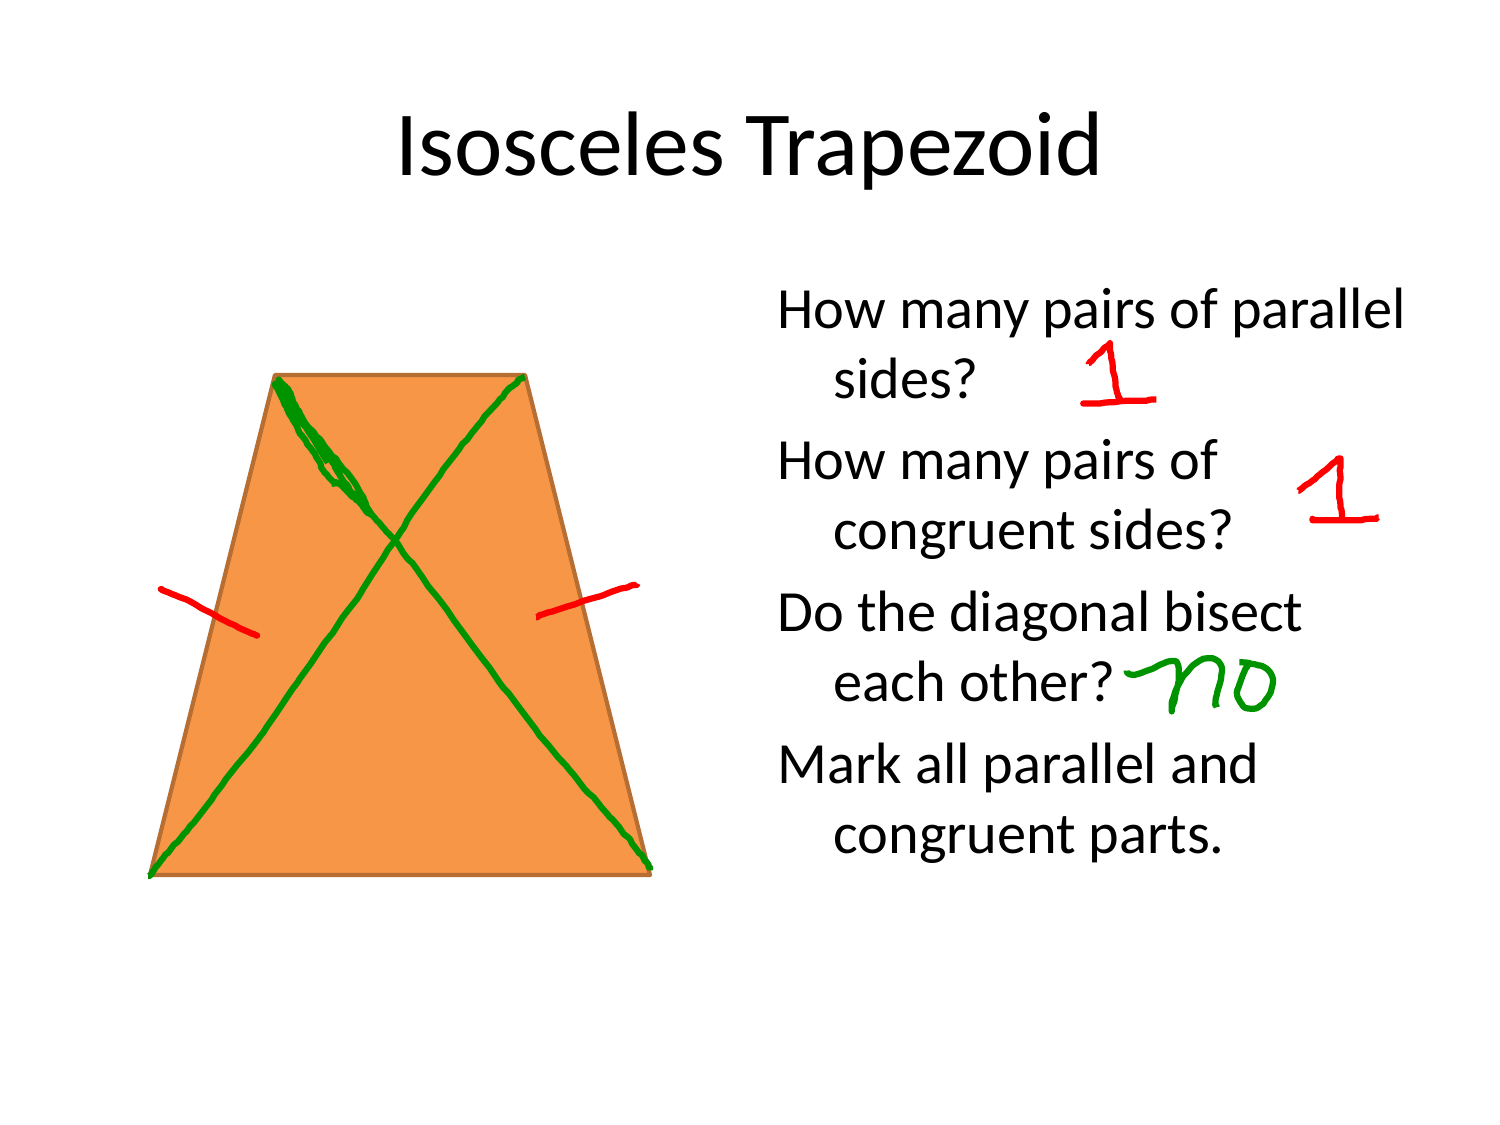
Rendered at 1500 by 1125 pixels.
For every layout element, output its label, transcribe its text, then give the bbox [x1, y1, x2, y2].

list How many pairs of parallel sides? How many pairs of congruent sides? Do the diagonal bisect each other? Mark all parallel and congruent parts. [762, 262, 1425, 1005]
text_box [1082, 398, 1157, 405]
text_box [273, 383, 336, 487]
text_box [1311, 516, 1379, 521]
text_box [149, 554, 653, 878]
text_box [1088, 342, 1122, 400]
text_box [278, 378, 371, 516]
text_box [160, 588, 258, 637]
text_box [1236, 661, 1274, 710]
text_box [335, 481, 651, 871]
text_box [395, 376, 526, 544]
title Isosceles Trapezoid [75, 45, 1425, 233]
text_box [147, 372, 650, 875]
text_box [1298, 457, 1343, 518]
text_box [1126, 657, 1223, 713]
text_box [148, 548, 392, 877]
text_box [536, 583, 639, 619]
